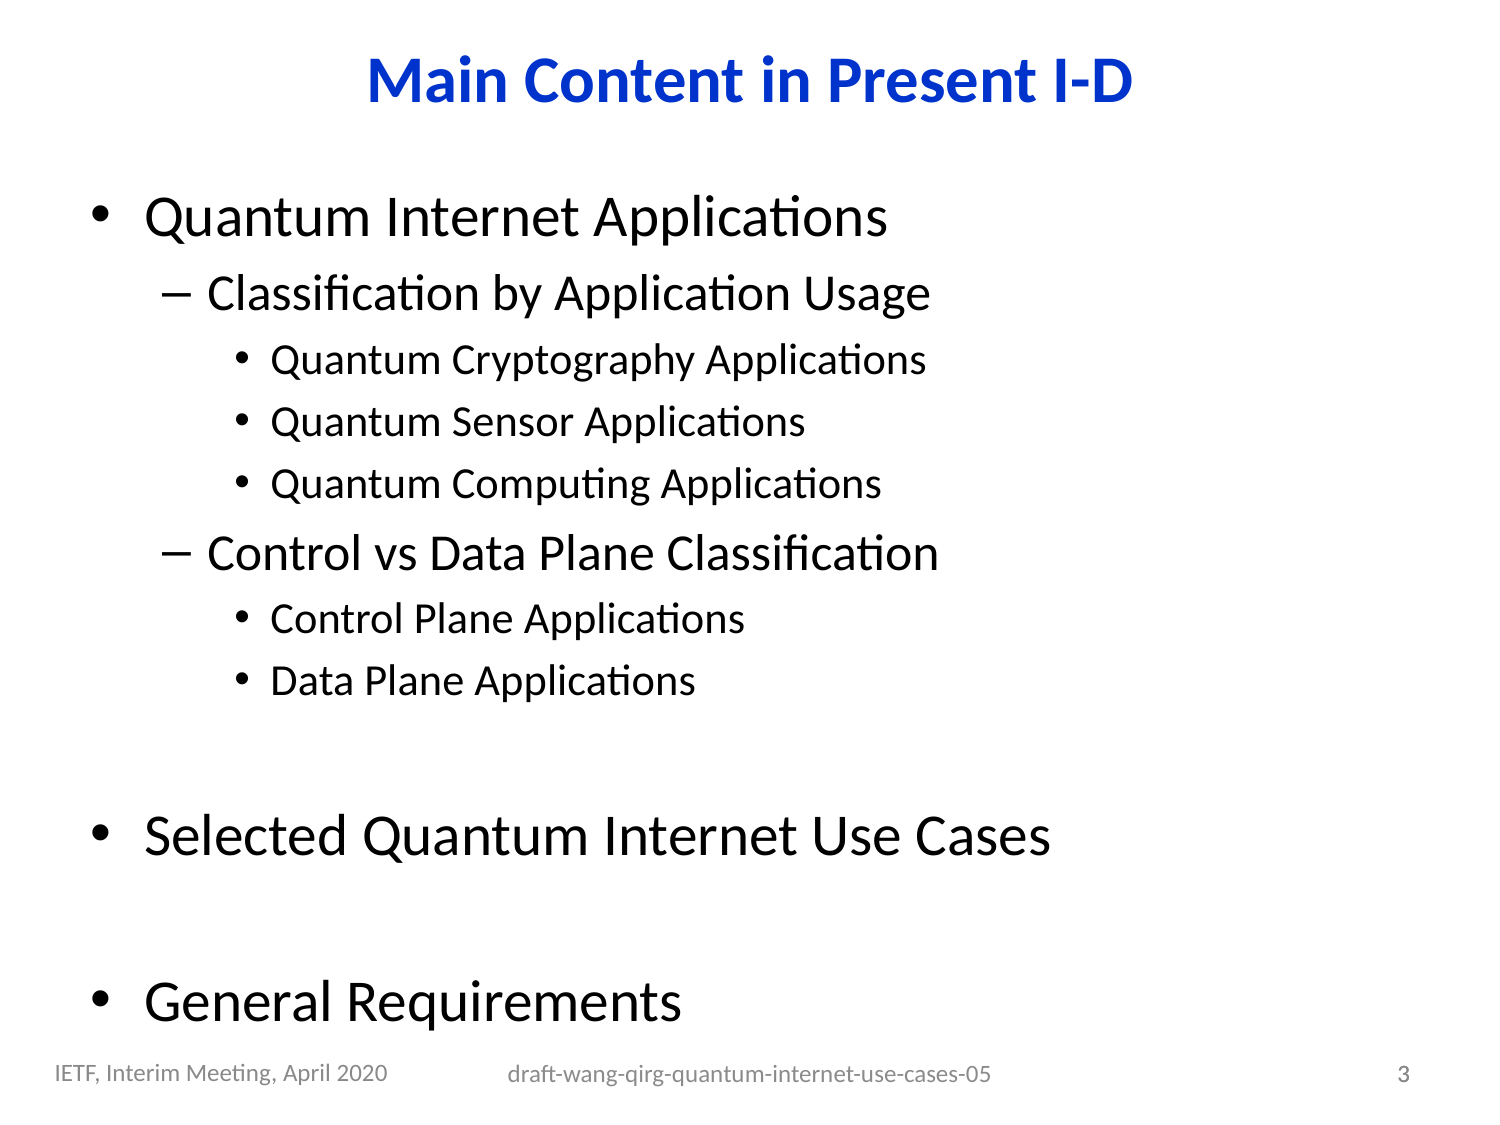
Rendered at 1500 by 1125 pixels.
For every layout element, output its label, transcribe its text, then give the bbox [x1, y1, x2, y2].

text_box Main Content in Present I-D [0, 0, 1500, 152]
slide_number 3 [1074, 1042, 1425, 1103]
text_box IETF, Interim Meeting, April 2020 [39, 1041, 425, 1102]
list Quantum Internet Applications Classification by Application Usage Quantum Cryptography Applications Quantum Sensor Applications Quantum Computing Applications Control vs Data Plane Classification Control Plane Applications Data Plane Applications Selected Quantum Internet Use Cases General Requirements [75, 170, 1425, 1047]
footer draft-wang-qirg-quantum-internet-use-cases-05 [450, 1042, 1050, 1103]
